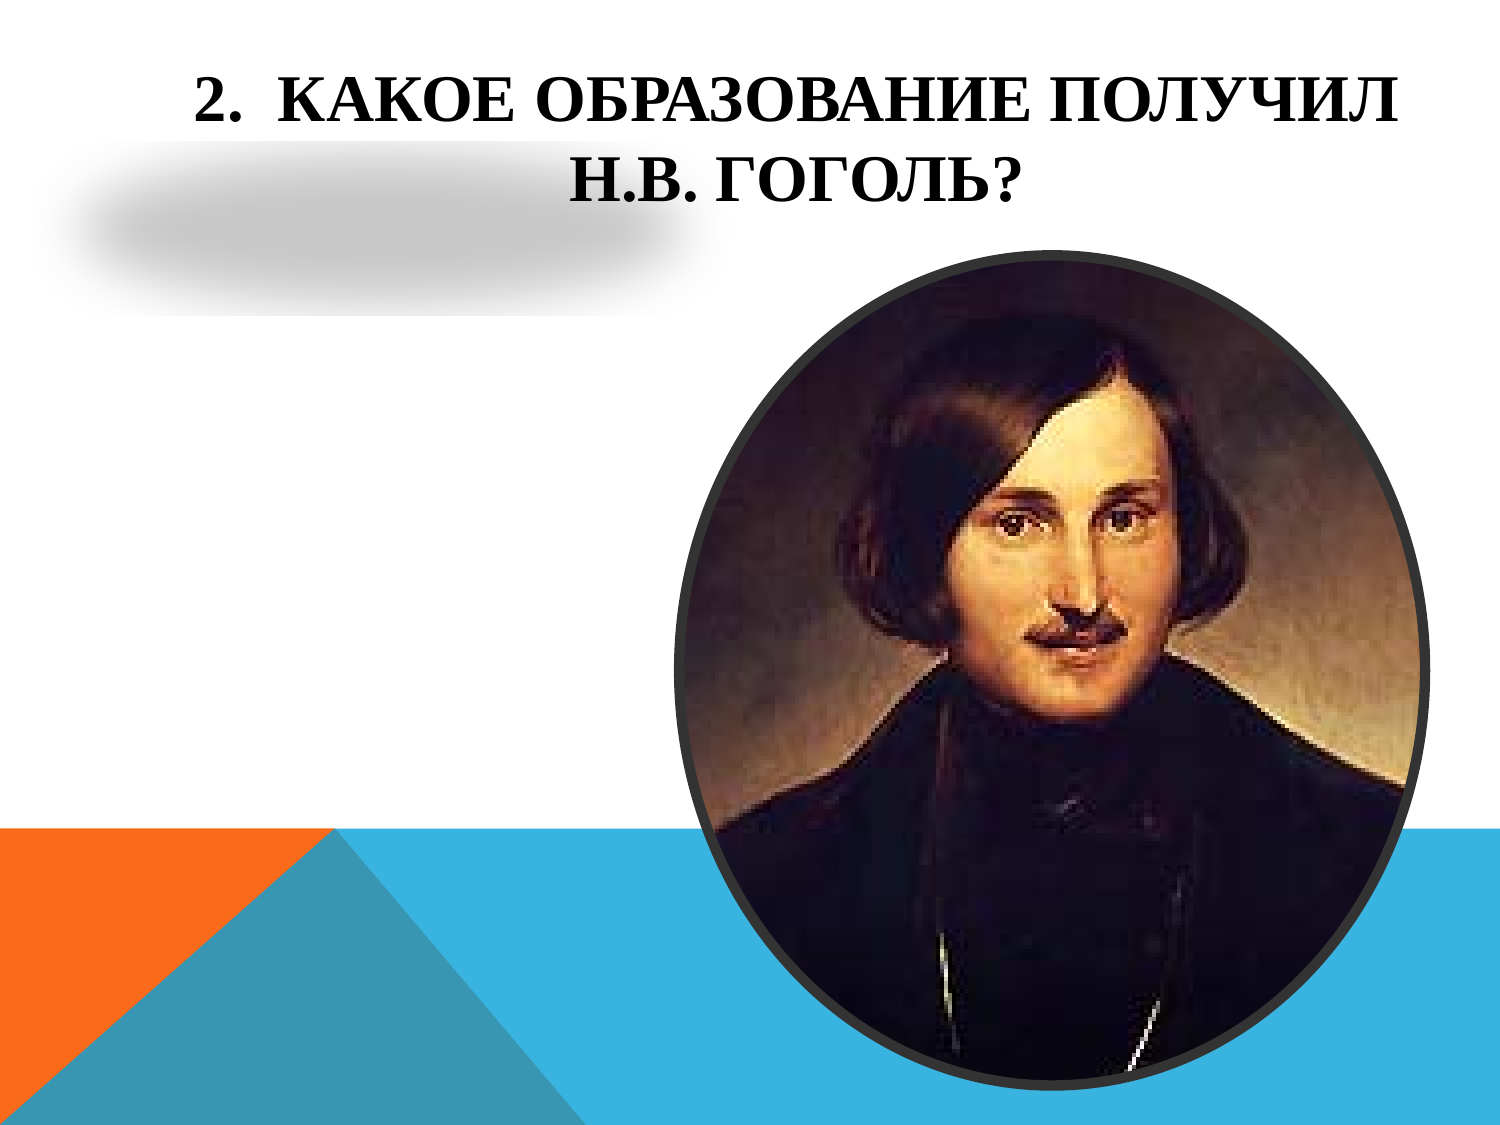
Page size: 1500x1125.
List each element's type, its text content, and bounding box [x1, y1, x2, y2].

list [678, 255, 1426, 1086]
title 2. Какое образование получил Н.В. Гоголь? [112, 90, 1483, 180]
